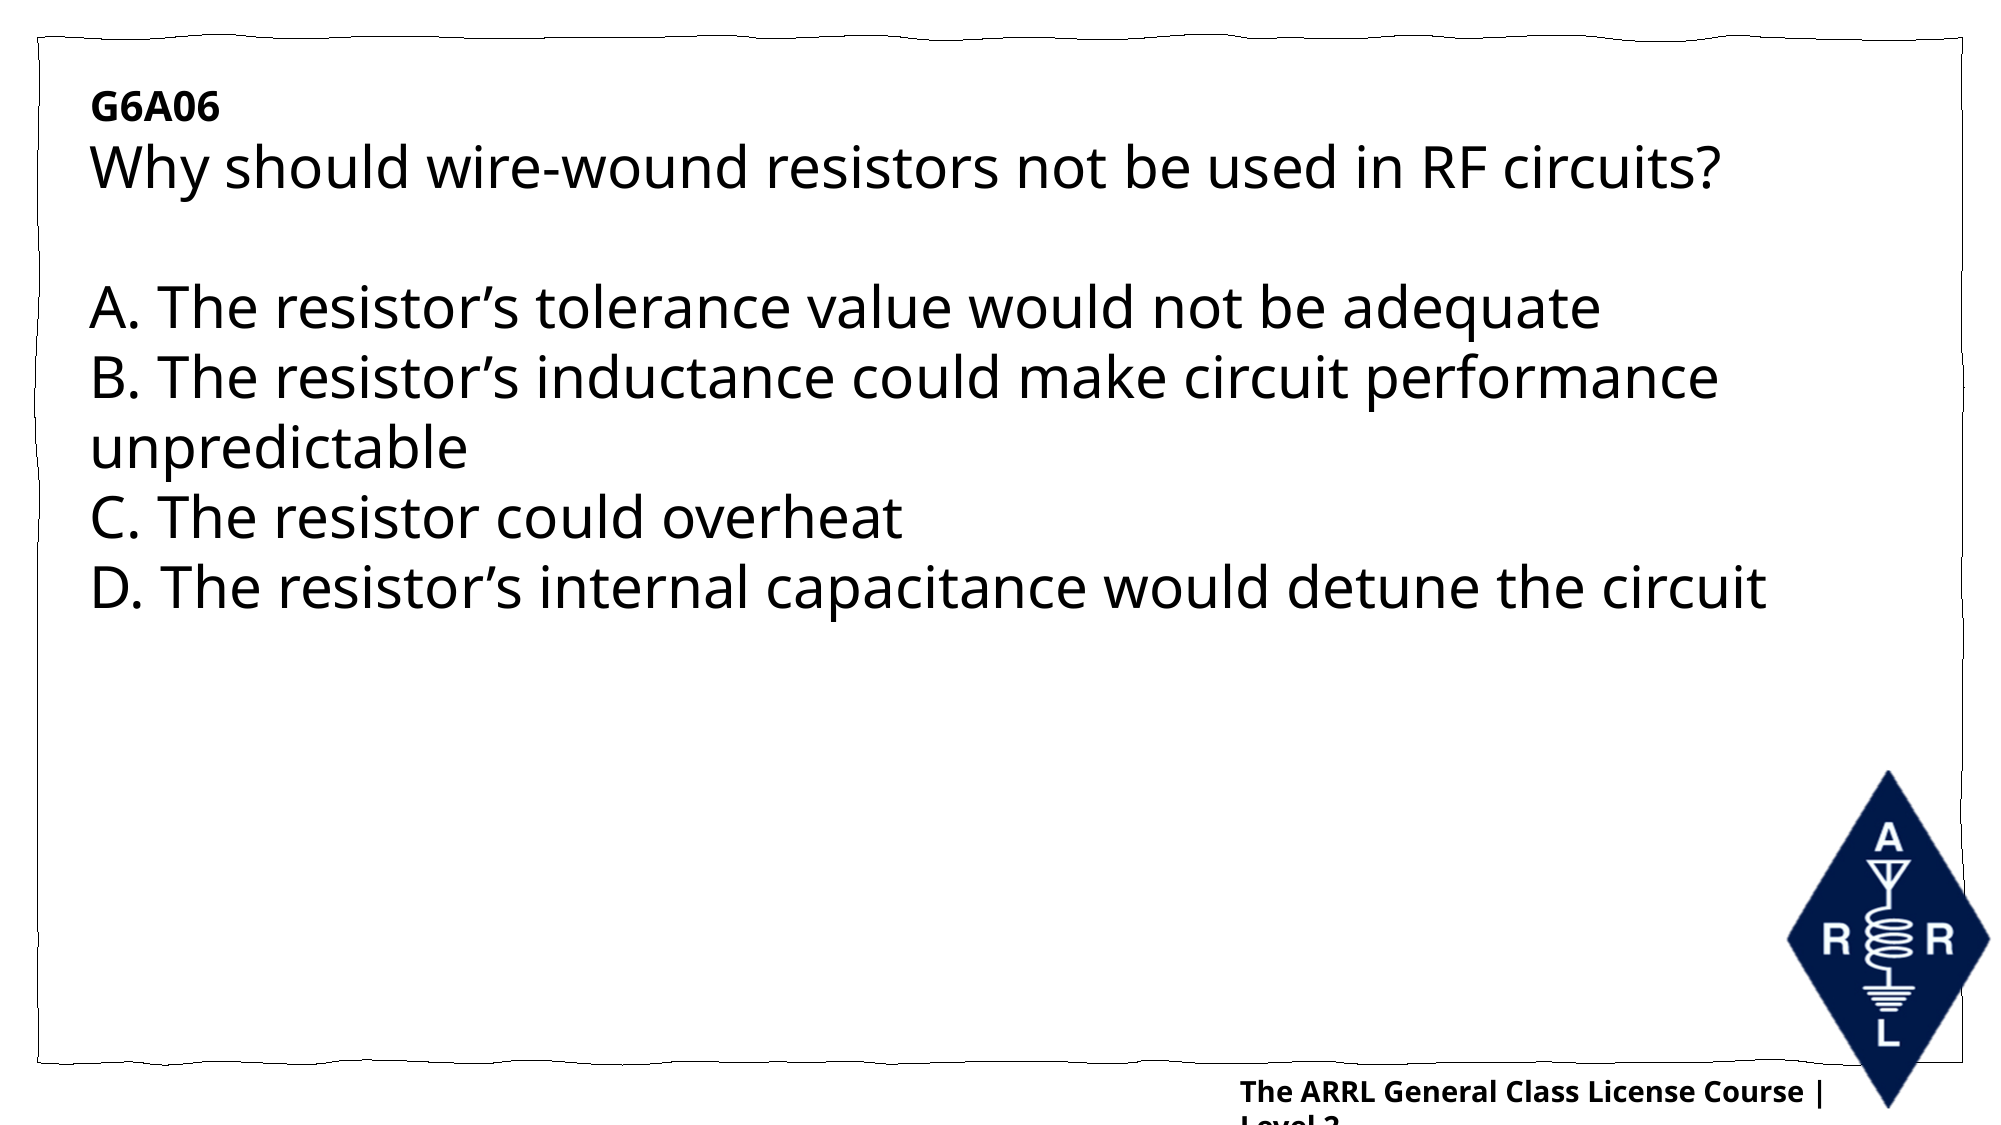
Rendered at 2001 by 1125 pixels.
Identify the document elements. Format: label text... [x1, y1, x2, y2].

text_box G6A06 Why should wire-wound resistors not be used in RF circuits? A. The resistor’s tolerance value would not be adequate B. The resistor’s inductance could make circuit performance unpredictable C. The resistor could overheat D. The resistor’s internal capacitance would detune the circuit [75, 72, 1850, 628]
picture [1773, 752, 1999, 1125]
